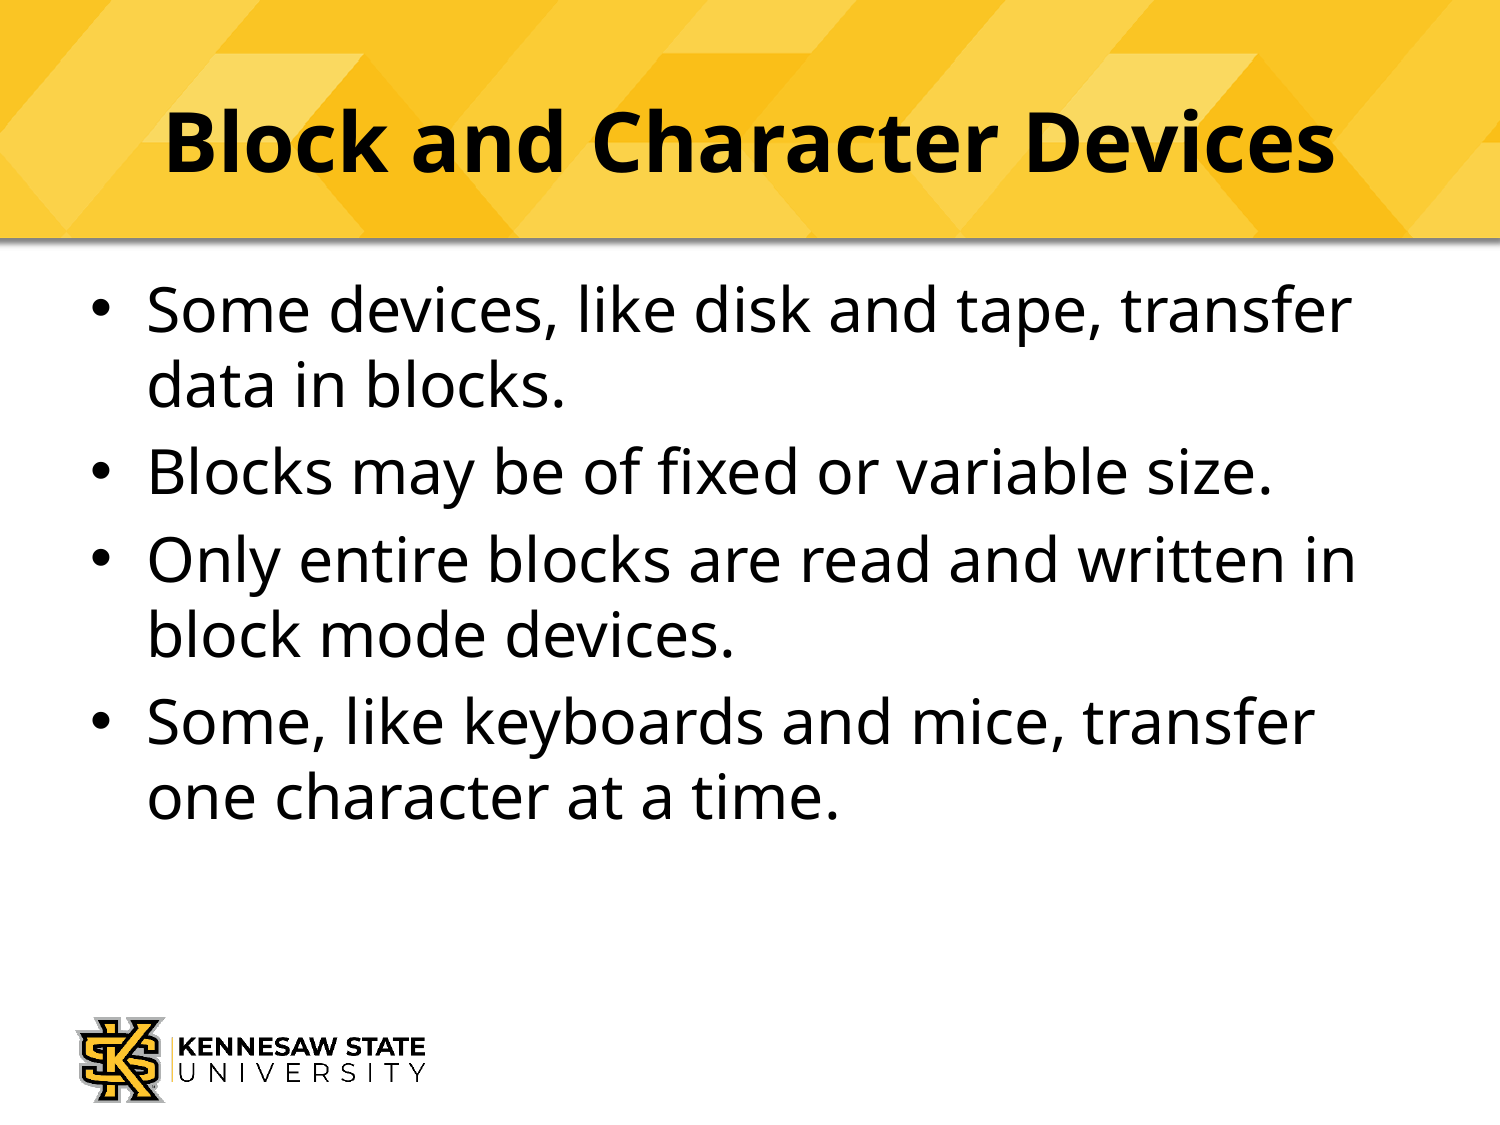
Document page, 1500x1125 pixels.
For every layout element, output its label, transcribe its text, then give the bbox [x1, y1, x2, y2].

picture [0, 0, 1500, 251]
list Some devices, like disk and tape, transfer data in blocks. Blocks may be of fixed or variable size. Only entire blocks are read and written in block mode devices. Some, like keyboards and mice, transfer one character at a time. [75, 262, 1425, 1005]
picture [75, 1017, 425, 1103]
title Block and Character Devices [75, 45, 1425, 233]
